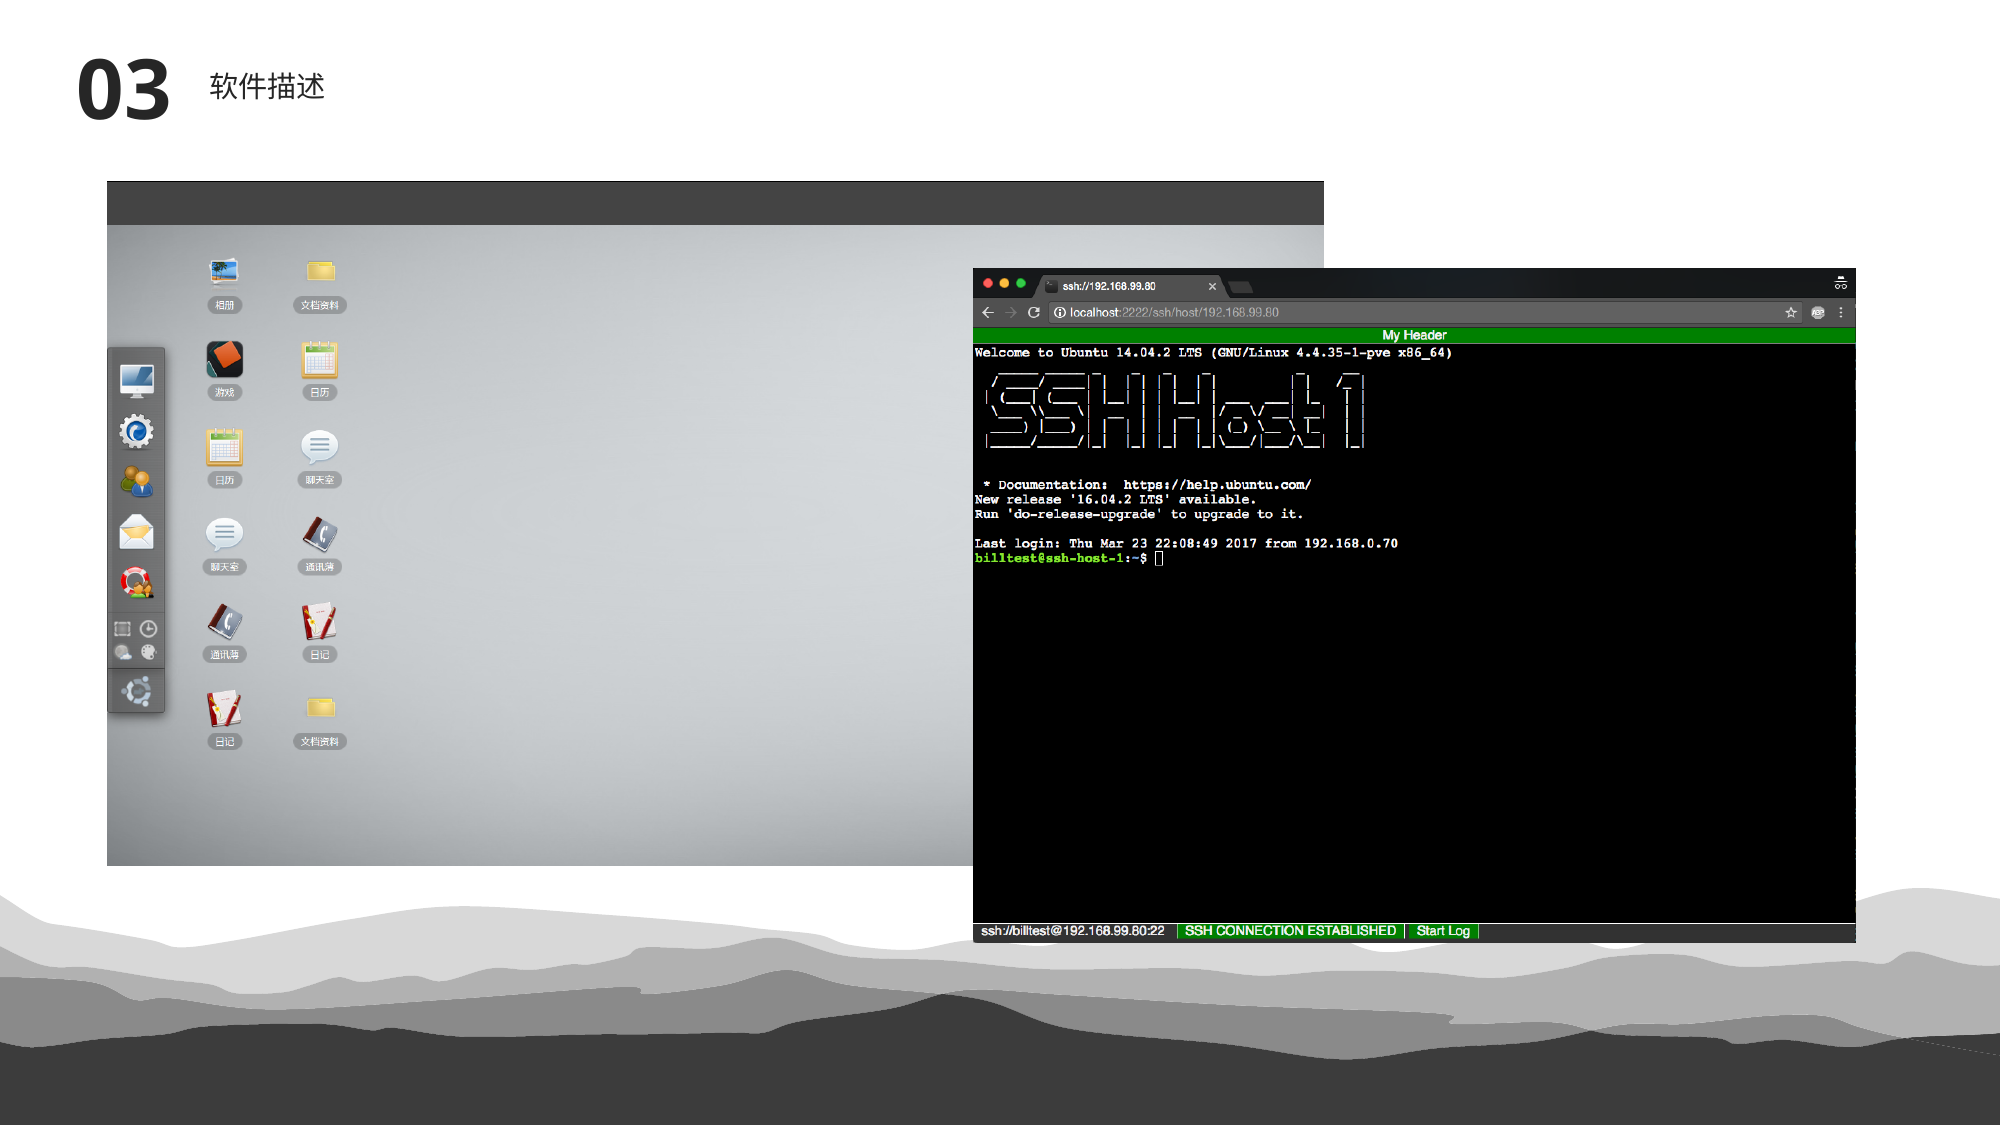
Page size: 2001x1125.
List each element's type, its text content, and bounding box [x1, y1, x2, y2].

picture [107, 181, 1856, 944]
list 03 [61, 39, 195, 137]
list 软件描述 [194, 60, 501, 116]
